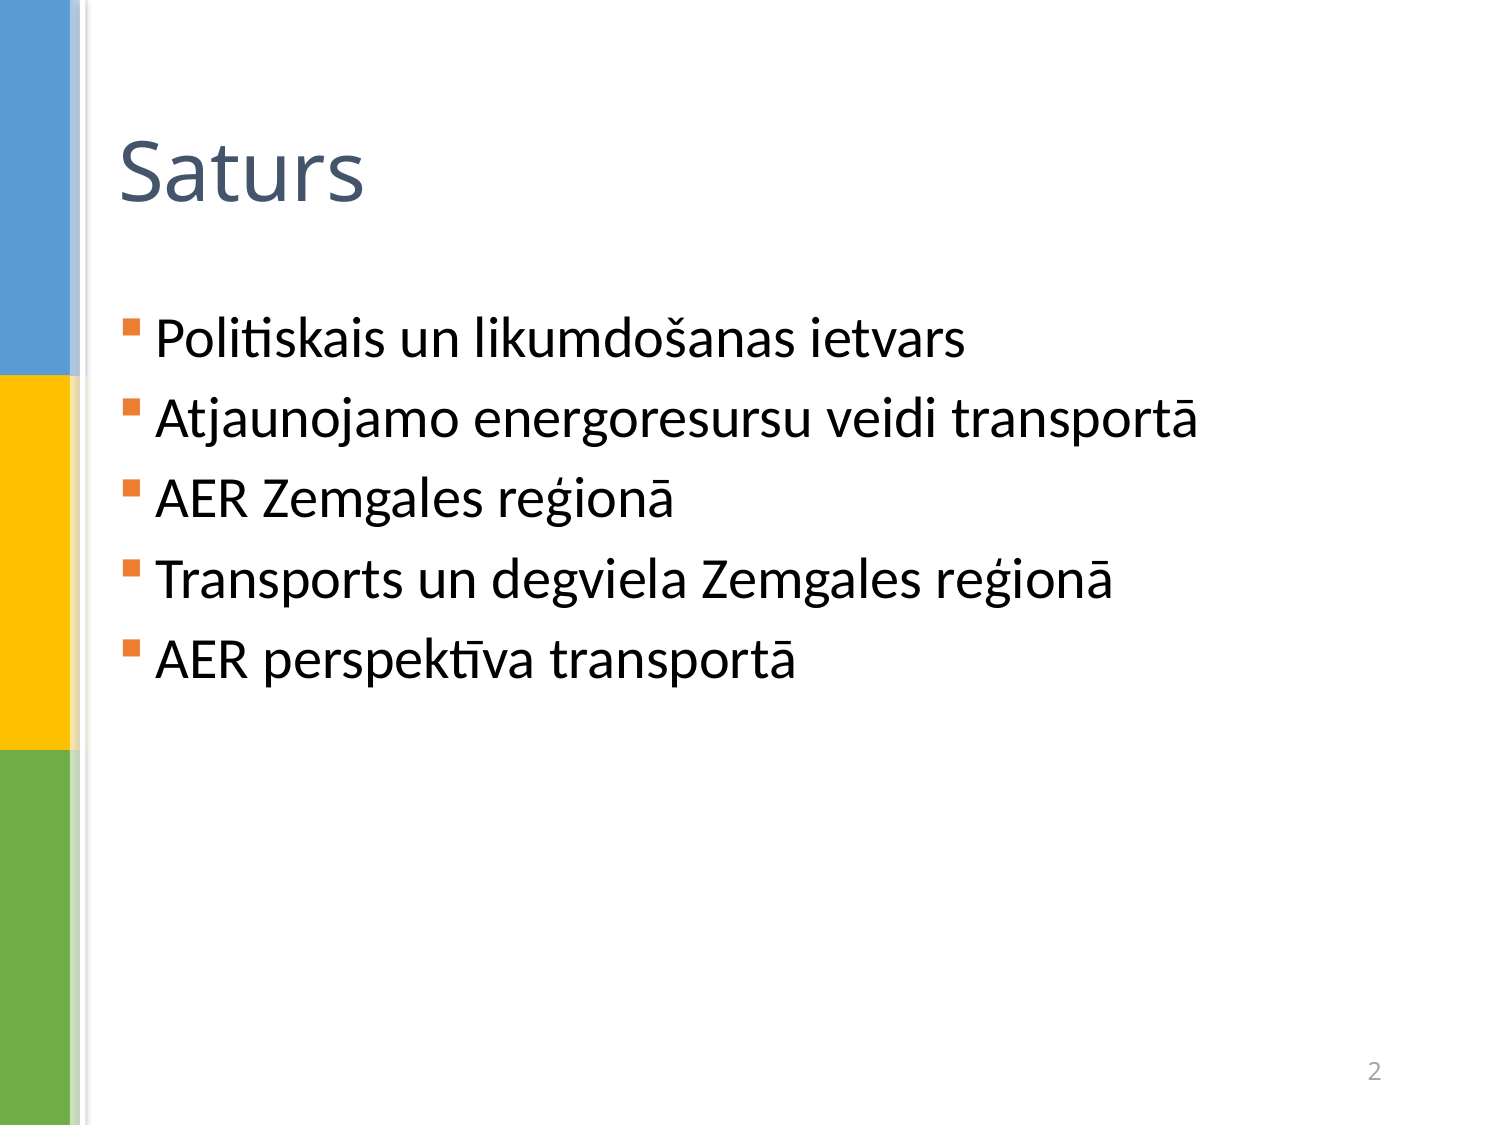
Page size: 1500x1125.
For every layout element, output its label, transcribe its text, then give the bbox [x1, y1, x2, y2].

list Politiskais un likumdošanas ietvars Atjaunojamo energoresursu veidi transportā AER Zemgales reģionā Transports un degviela Zemgales reģionā AER perspektīva transportā [103, 299, 1397, 1014]
slide_number 2 [993, 1042, 1397, 1103]
title Saturs [103, 59, 1397, 278]
